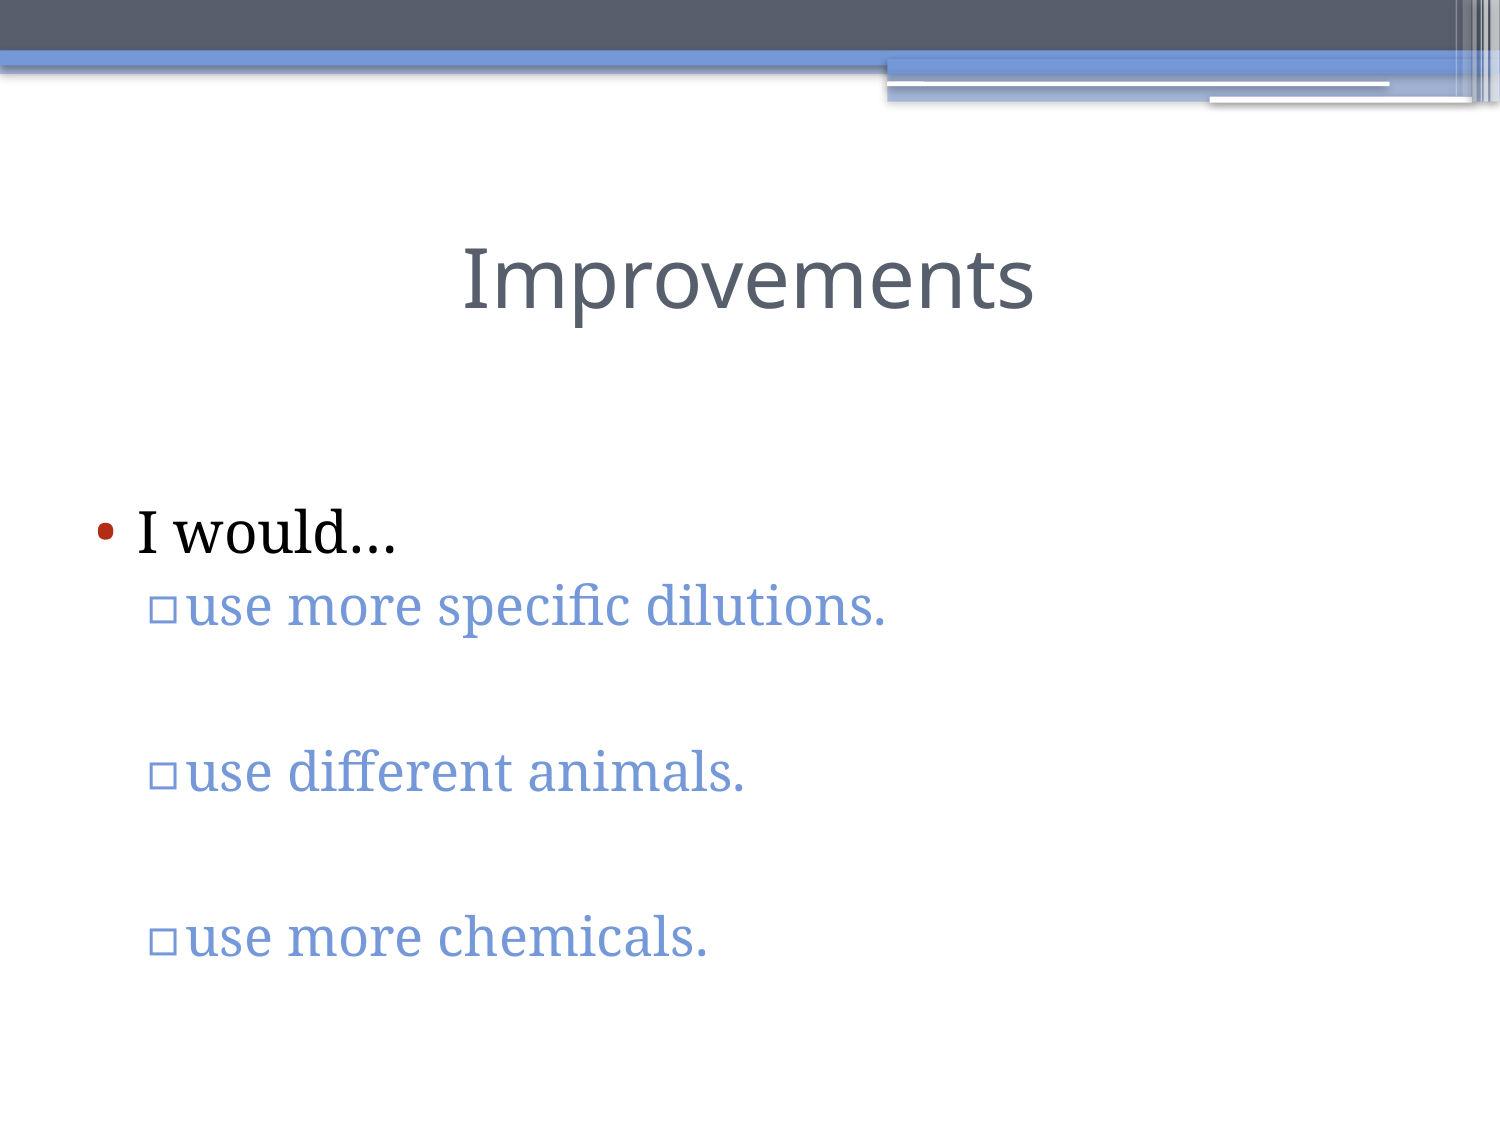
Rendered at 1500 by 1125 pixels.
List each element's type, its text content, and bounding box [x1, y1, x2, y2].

list I would… use more specific dilutions. use different animals. use more chemicals. [62, 487, 1413, 981]
title Improvements [75, 187, 1425, 363]
